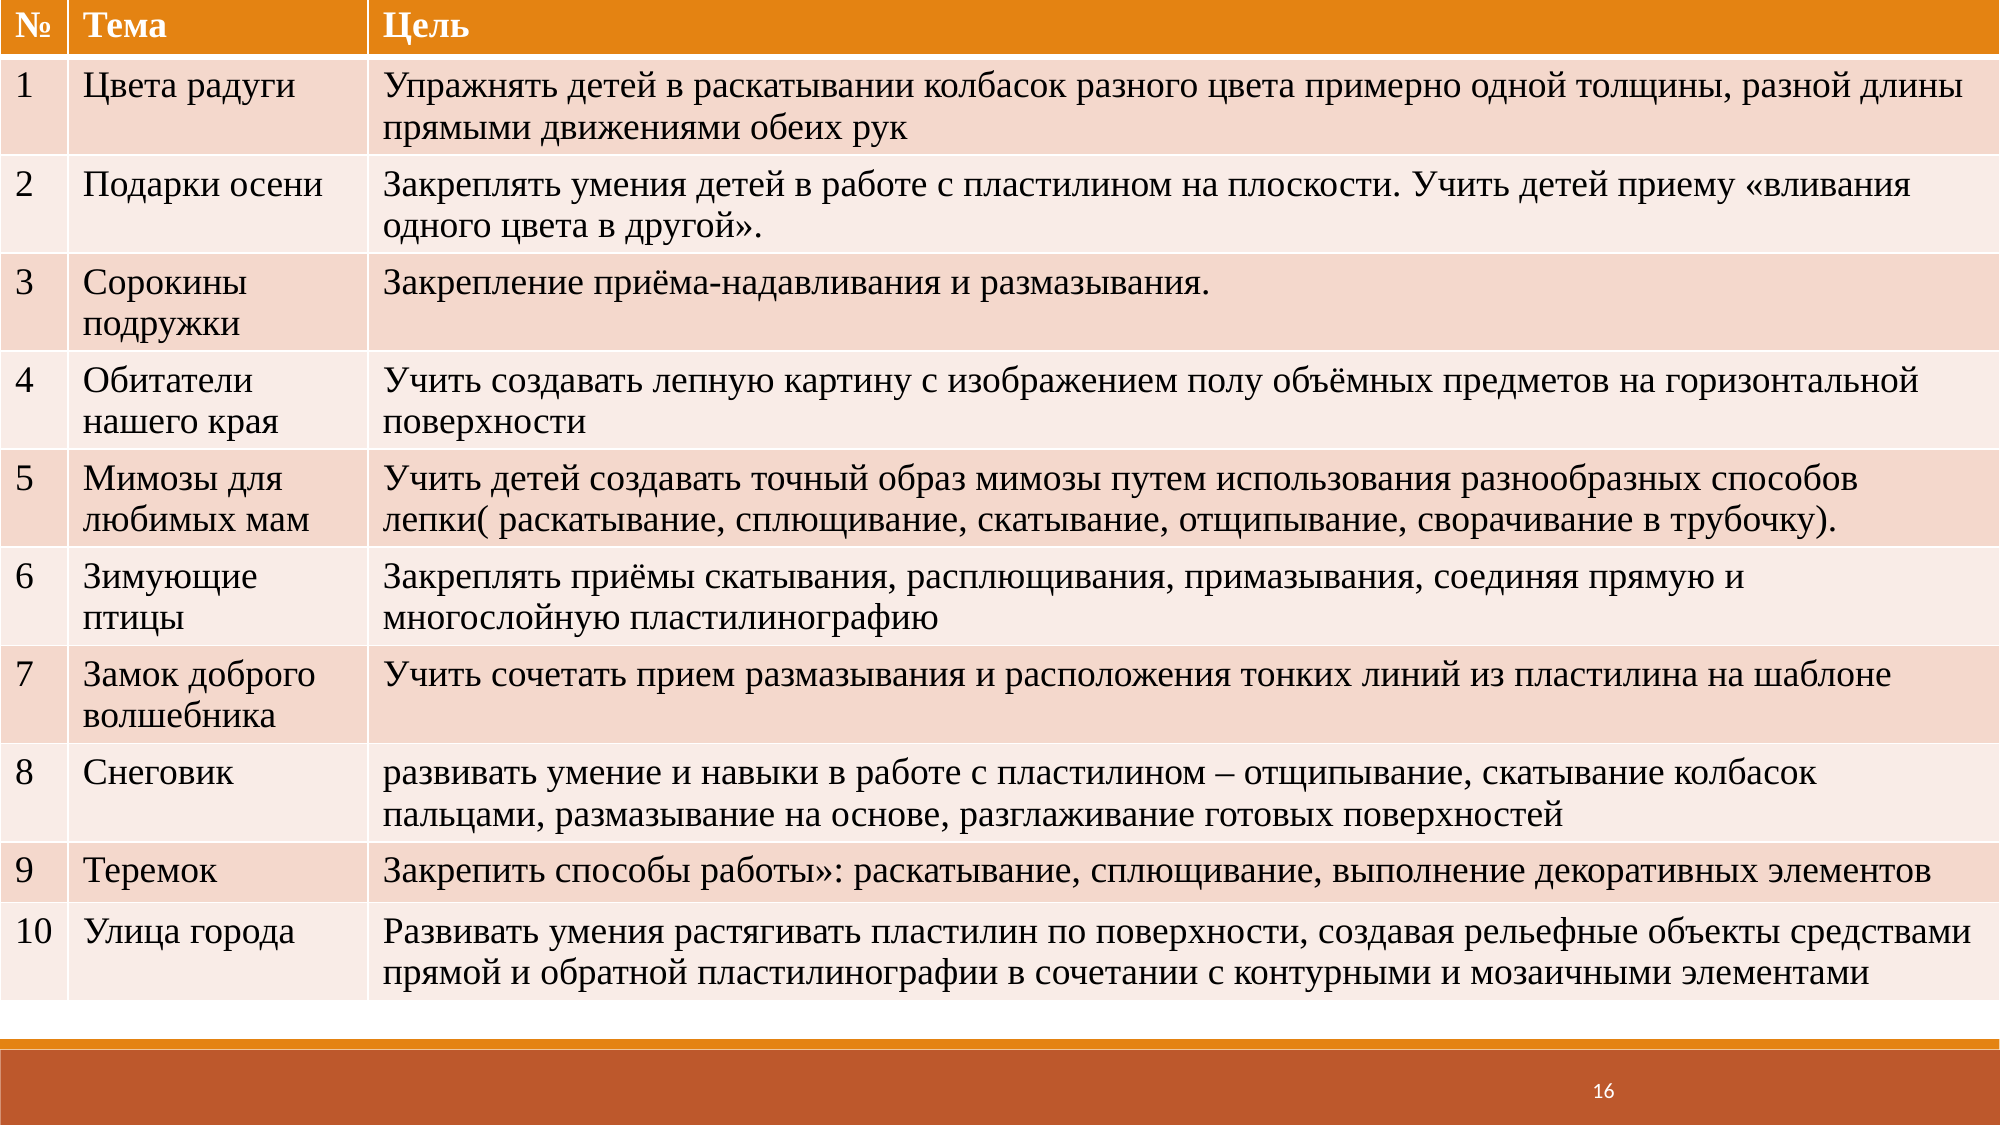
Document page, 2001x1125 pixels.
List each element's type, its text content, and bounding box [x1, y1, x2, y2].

table_cell Учить создавать лепную картину с изображением полу объёмных предметов на горизонтальной поверхности [369, 352, 1999, 448]
table_cell Замок доброго волшебника [69, 646, 367, 743]
table_cell 7 [1, 646, 67, 743]
table_cell 1 [1, 60, 67, 154]
table_cell Подарки осени [69, 156, 367, 252]
table_cell развивать умение и навыки в работе с пластилином – отщипывание, скатывание колбасок пальцами, размазывание на основе, разглаживание готовых поверхностей [369, 744, 1999, 841]
table_cell 6 [1, 548, 67, 645]
table_header Тема [69, 0, 367, 54]
table_cell 9 [1, 843, 67, 902]
table_cell Мимозы для любимых мам [69, 450, 367, 546]
table_cell Закрепить способы работы»: раскатывание, сплющивание, выполнение декоративных элементов [369, 843, 1999, 902]
table_cell Сорокины подружки [69, 254, 367, 350]
table_cell 8 [1, 744, 67, 841]
table_cell 5 [1, 450, 67, 546]
table_cell Цвета радуги [69, 60, 367, 154]
table_cell Развивать умения растягивать пластилин по поверхности, создавая рельефные объекты средствами прямой и обратной пластилинографии в сочетании с контурными и мозаичными элементами [369, 903, 1999, 1000]
table_cell 3 [1, 254, 67, 350]
table_cell Закрепление приёма-надавливания и размазывания. [369, 254, 1999, 350]
table_cell 10 [1, 903, 67, 1000]
table_cell Закреплять умения детей в работе с пластилином на плоскости. Учить детей приему «вливания одного цвета в другой». [369, 156, 1999, 252]
table_cell Обитатели нашего края [69, 352, 367, 448]
table_header Цель [369, 0, 1999, 54]
table_cell Учить сочетать прием размазывания и расположения тонких линий из пластилина на шаблоне [369, 646, 1999, 743]
table_cell Закреплять приёмы скатывания, расплющивания, примазывания, соединяя прямую и многослойную пластилинографию [369, 548, 1999, 645]
table_cell Зимующие птицы [69, 548, 367, 645]
table_cell Снеговик [69, 744, 367, 841]
table_cell Учить детей создавать точный образ мимозы путем использования разнообразных способов лепки( раскатывание, сплющивание, скатывание, отщипывание, сворачивание в трубочку). [369, 450, 1999, 546]
table_cell 2 [1, 156, 67, 252]
slide_number 16 [1468, 1059, 1630, 1120]
table_cell Теремок [69, 843, 367, 902]
table_cell Улица города [69, 903, 367, 1000]
table_cell Упражнять детей в раскатывании колбасок разного цвета примерно одной толщины, разной длины прямыми движениями обеих рук [369, 60, 1999, 154]
table_header № [1, 0, 67, 54]
table_cell 4 [1, 352, 67, 448]
